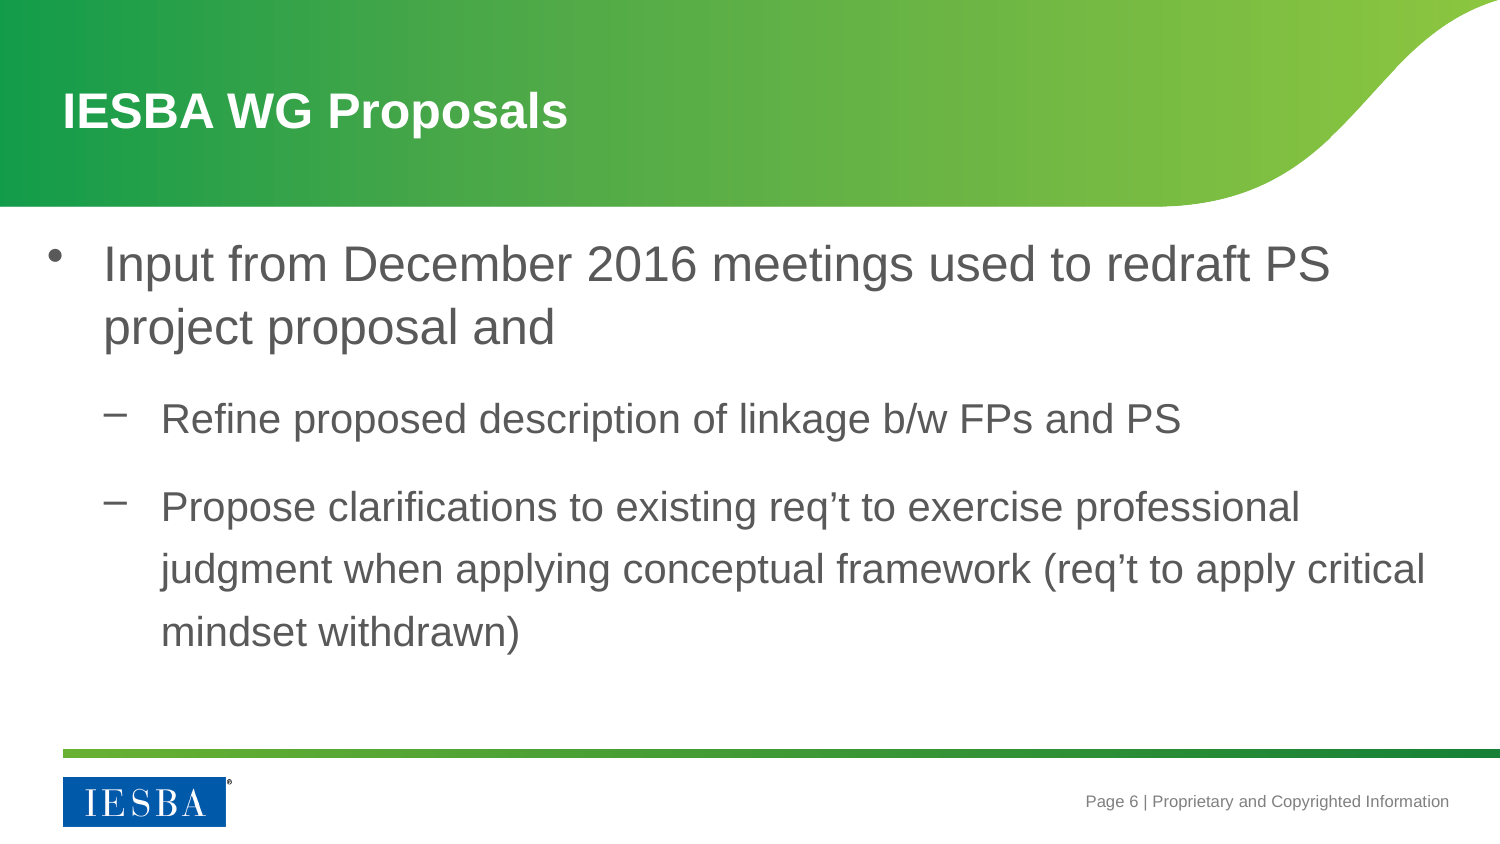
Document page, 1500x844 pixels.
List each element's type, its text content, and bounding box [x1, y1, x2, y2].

list Input from December 2016 meetings used to redraft PS project proposal and Refine proposed description of linkage b/w FPs and PS Propose clarifications to existing req’t to exercise professional judgment when applying conceptual framework (req’t to apply critical mindset withdrawn) [31, 221, 1475, 747]
title IESBA WG Proposals [62, 75, 1300, 142]
picture [0, 0, 1500, 207]
picture [63, 777, 232, 827]
